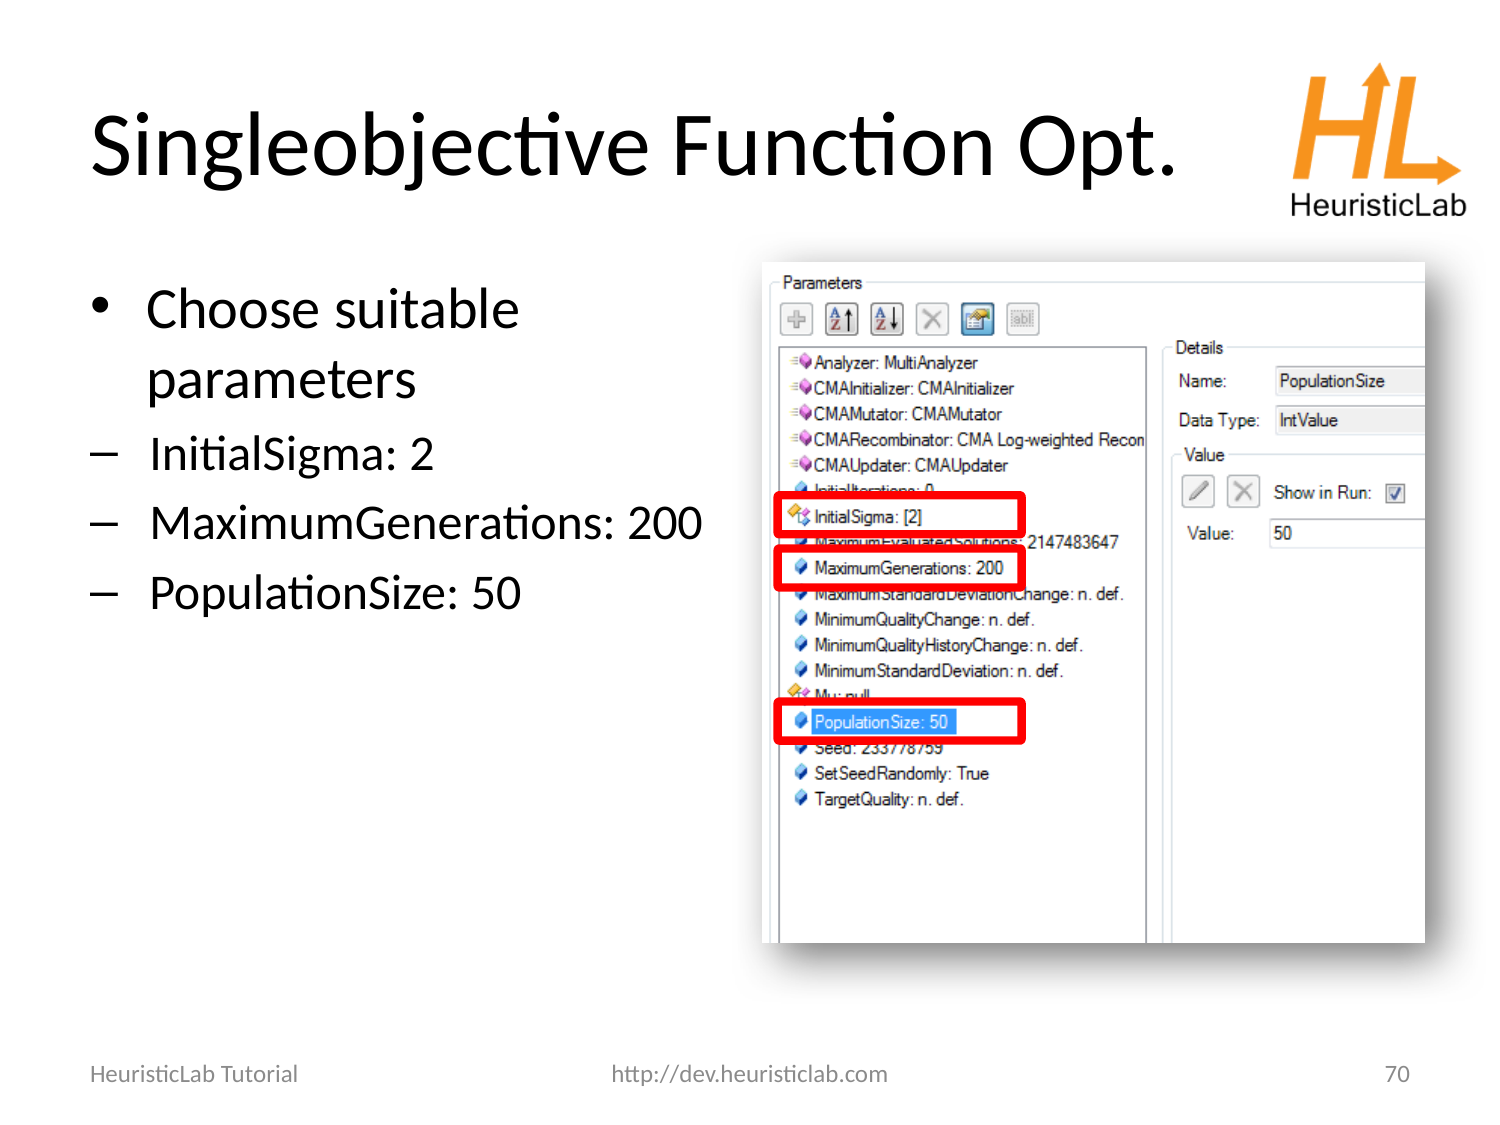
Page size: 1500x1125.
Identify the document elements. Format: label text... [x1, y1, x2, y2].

footer http://dev.heuristiclab.com [512, 1042, 988, 1103]
slide_number 70 [1074, 1042, 1425, 1103]
picture [762, 262, 1426, 944]
list Choose suitable parameters InitialSigma: 2 MaximumGenerations: 200 PopulationSize: 50 [75, 262, 738, 1005]
picture [1281, 27, 1474, 244]
slide_number HeuristicLab Tutorial [75, 1042, 425, 1103]
title Singleobjective Function Opt. [75, 45, 1282, 233]
